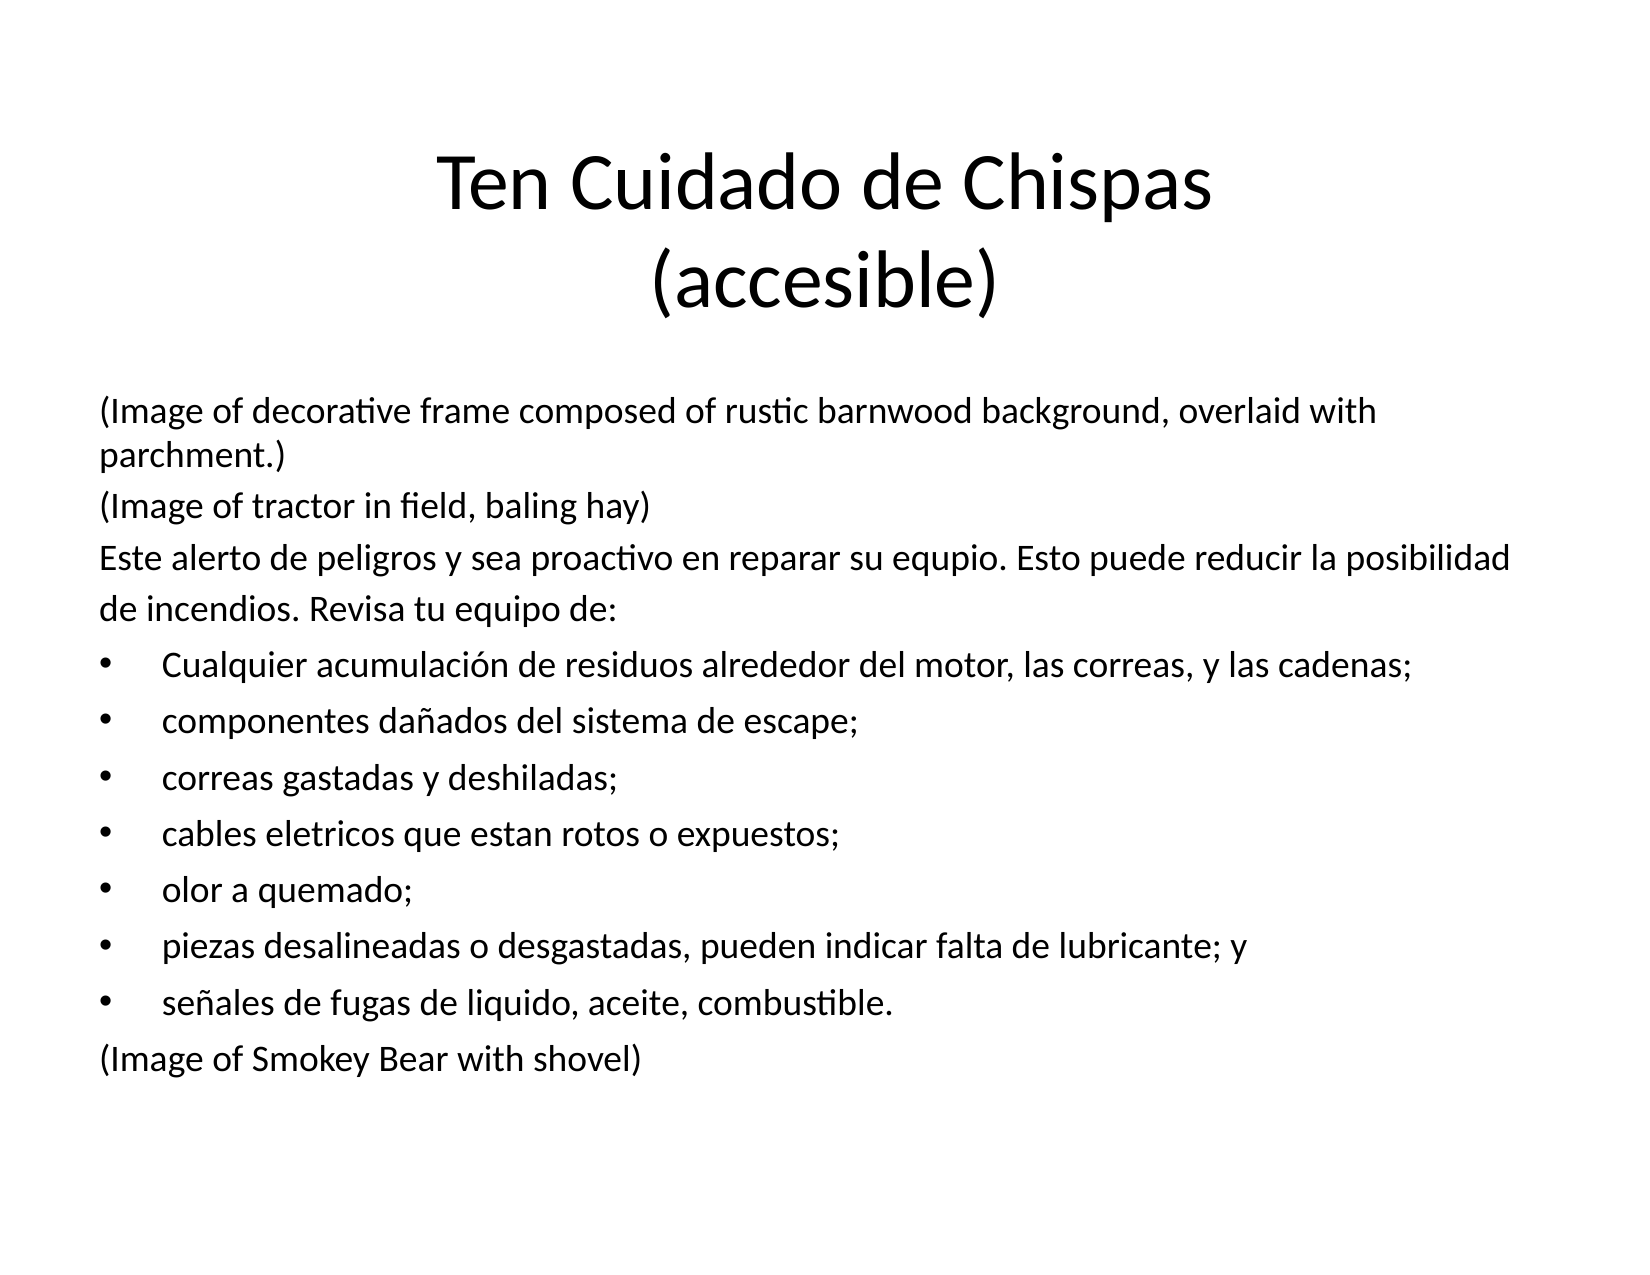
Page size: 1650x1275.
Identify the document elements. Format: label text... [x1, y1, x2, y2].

list (Image of decorative frame composed of rustic barnwood background, overlaid with parchment.) (Image of tractor in field, baling hay) Este alerto de peligros y sea proactivo en reparar su equpio. Esto puede reducir la posibilidad de incendios. Revisa tu equipo de: Cualquier acumulación de residuos alrededor del motor, las correas, y las cadenas; componentes dañados del sistema de escape; correas gastadas y deshiladas; cables eletricos que estan rotos o expuestos; olor a quemado; piezas desalineadas o desgastadas, pueden indicar falta de lubricante; y señales de fugas de liquido, aceite, combustible. (Image of Smokey Bear with shovel) [82, 379, 1568, 1164]
title Ten Cuidado de Chispas (accesible) [82, 119, 1568, 333]
